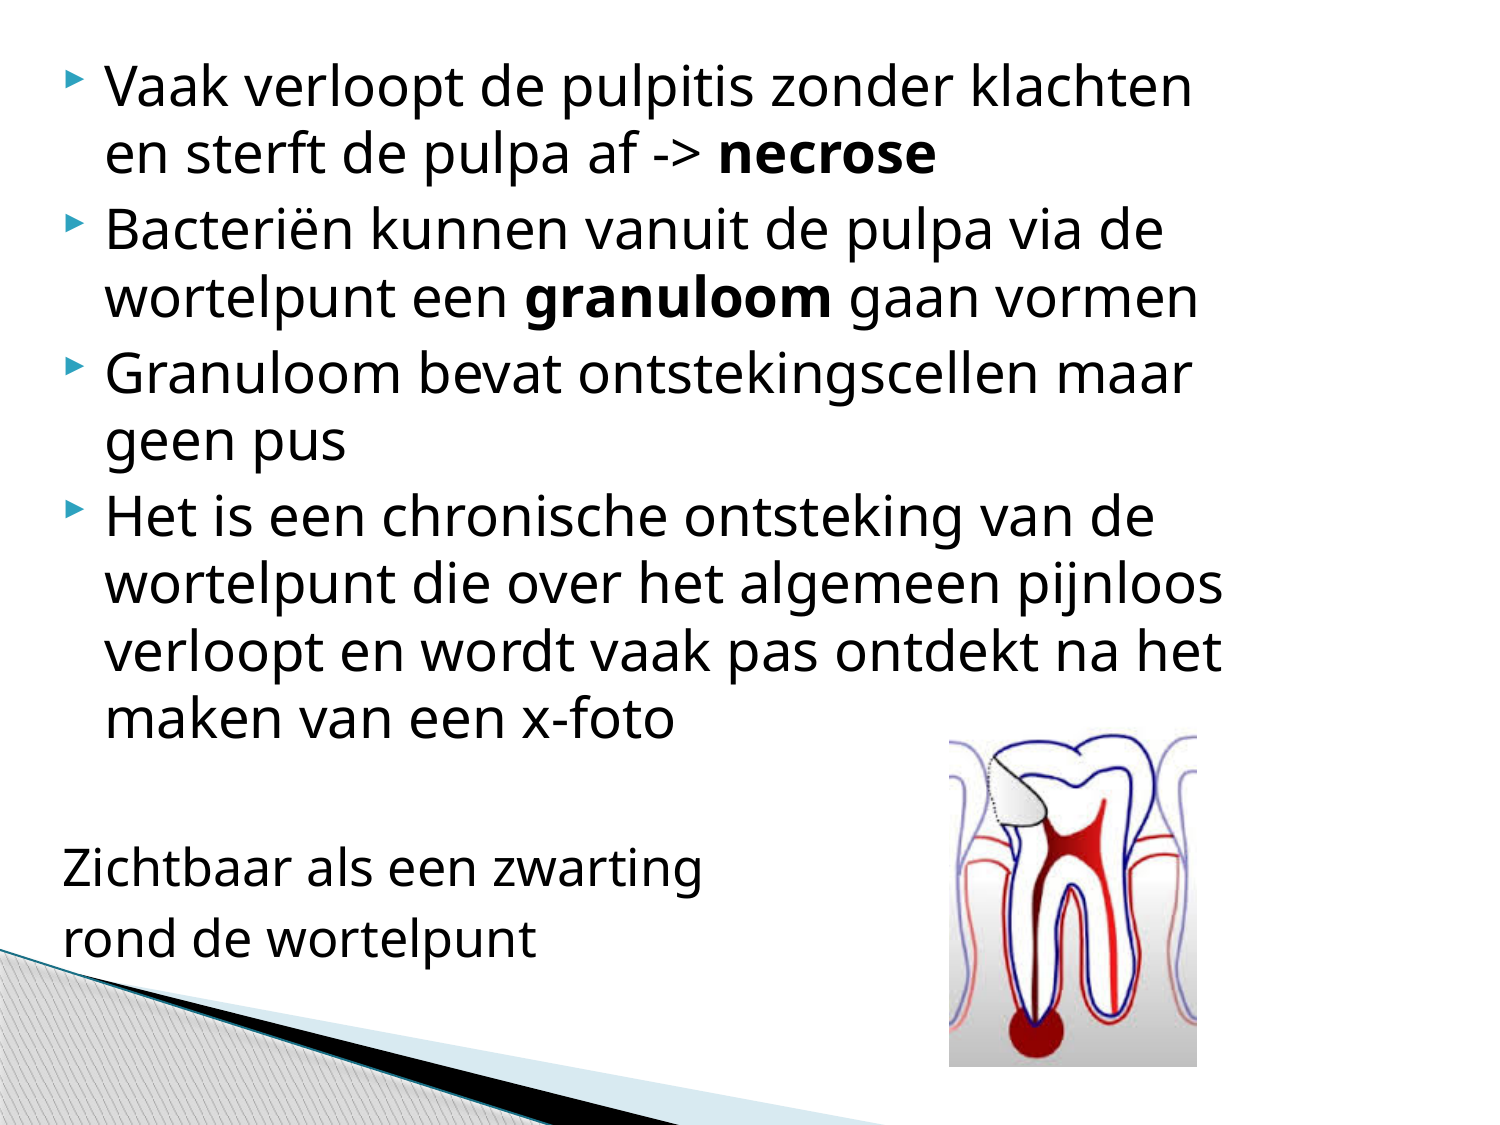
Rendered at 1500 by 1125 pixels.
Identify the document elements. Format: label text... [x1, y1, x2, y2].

list Vaak verloopt de pulpitis zonder klachten en sterft de pulpa af -> necrose Bacteriën kunnen vanuit de pulpa via de wortelpunt een granuloom gaan vormen Granuloom bevat ontstekingscellen maar geen pus Het is een chronische ontsteking van de wortelpunt die over het algemeen pijnloos verloopt en wordt vaak pas ontdekt na het maken van een x-foto Zichtbaar als een zwarting rond de wortelpunt [29, 42, 1283, 1024]
picture [949, 690, 1197, 1068]
